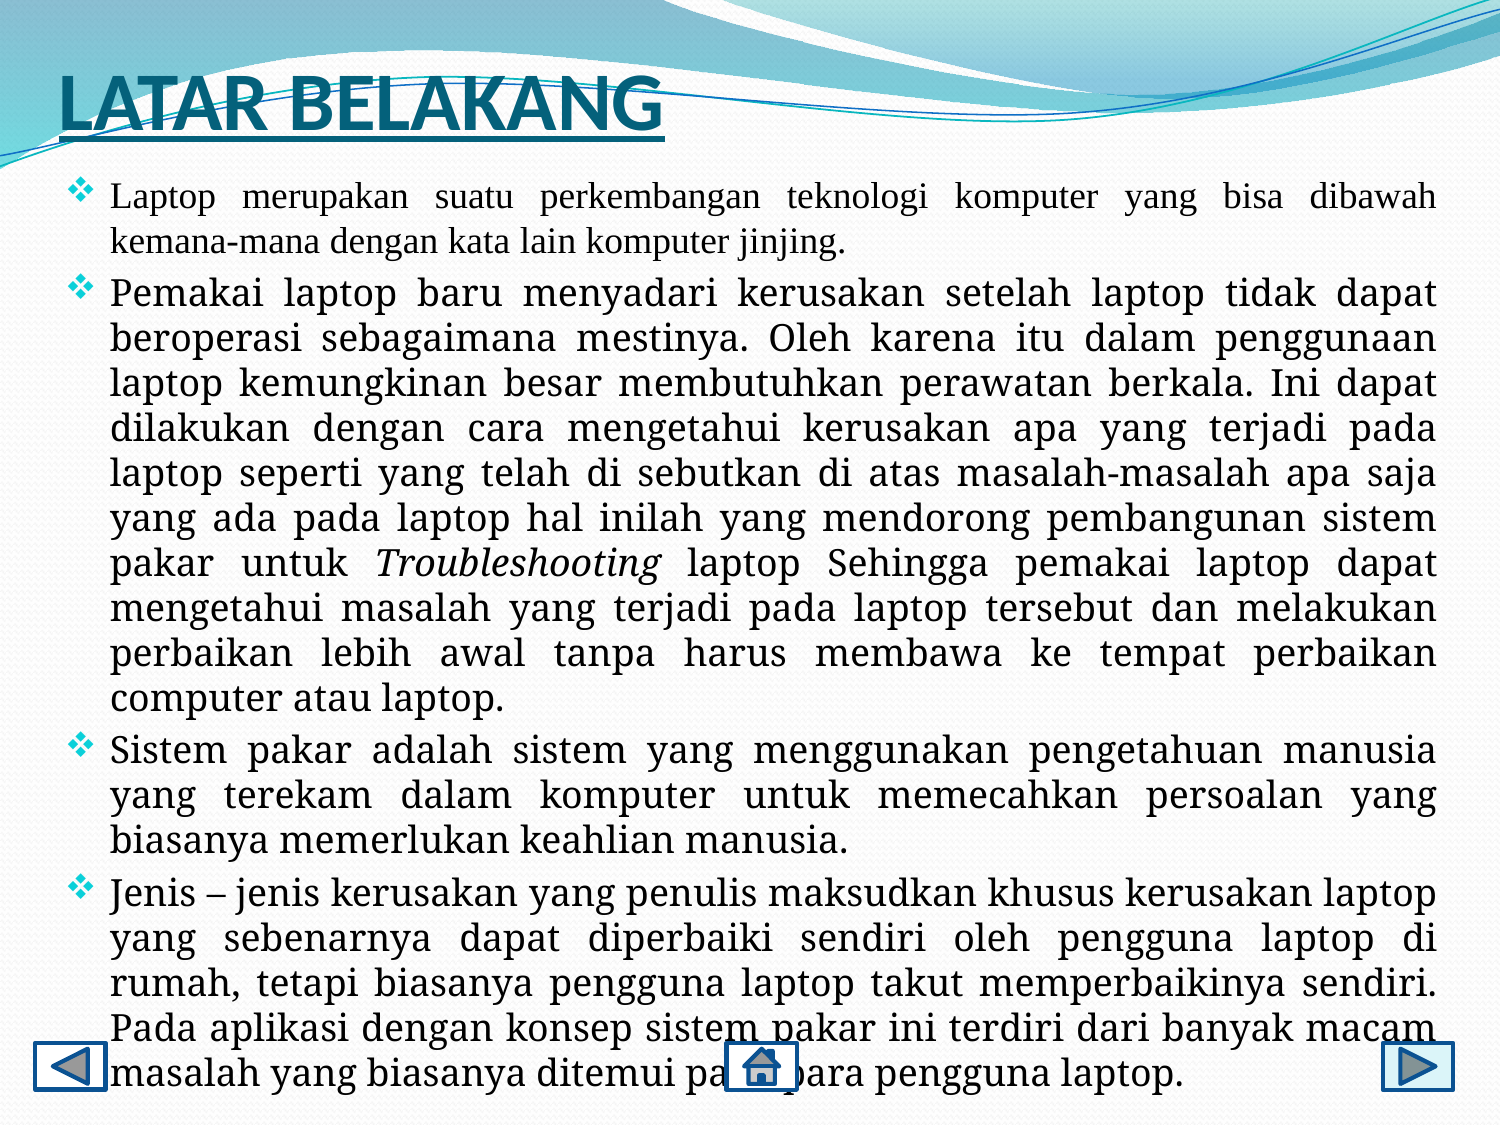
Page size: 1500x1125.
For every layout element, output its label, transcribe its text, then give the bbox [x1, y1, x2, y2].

text_box [1381, 1041, 1455, 1092]
title LATAR BELAKANG [58, 35, 1196, 148]
list Laptop merupakan suatu perkembangan teknologi komputer yang bisa dibawah kemana-mana dengan kata lain komputer jinjing. Pemakai laptop baru menyadari kerusakan setelah laptop tidak dapat beroperasi sebagaimana mestinya. Oleh karena itu dalam penggunaan laptop kemungkinan besar membutuhkan perawatan berkala. Ini dapat dilakukan dengan cara mengetahui kerusakan apa yang terjadi pada laptop seperti yang telah di sebutkan di atas masalah-masalah apa saja yang ada pada laptop hal inilah yang mendorong pembangunan sistem pakar untuk Troubleshooting laptop Sehingga pemakai laptop dapat mengetahui masalah yang terjadi pada laptop tersebut dan melakukan perbaikan lebih awal tanpa harus membawa ke tempat perbaikan computer atau laptop. Sistem pakar adalah sistem yang menggunakan pengetahuan manusia yang terekam dalam komputer untuk memecahkan persoalan yang biasanya memerlukan keahlian manusia. Jenis – jenis kerusakan yang penulis maksudkan khusus kerusakan laptop yang sebenarnya dapat diperbaiki sendiri oleh pengguna laptop di rumah, tetapi biasanya pengguna laptop takut memperbaikinya sendiri. Pada aplikasi dengan konsep sistem pakar ini terdiri dari banyak macam masalah yang biasanya ditemui pada para pengguna laptop. [50, 164, 1454, 1008]
text_box [724, 1041, 799, 1092]
text_box [33, 1041, 108, 1092]
